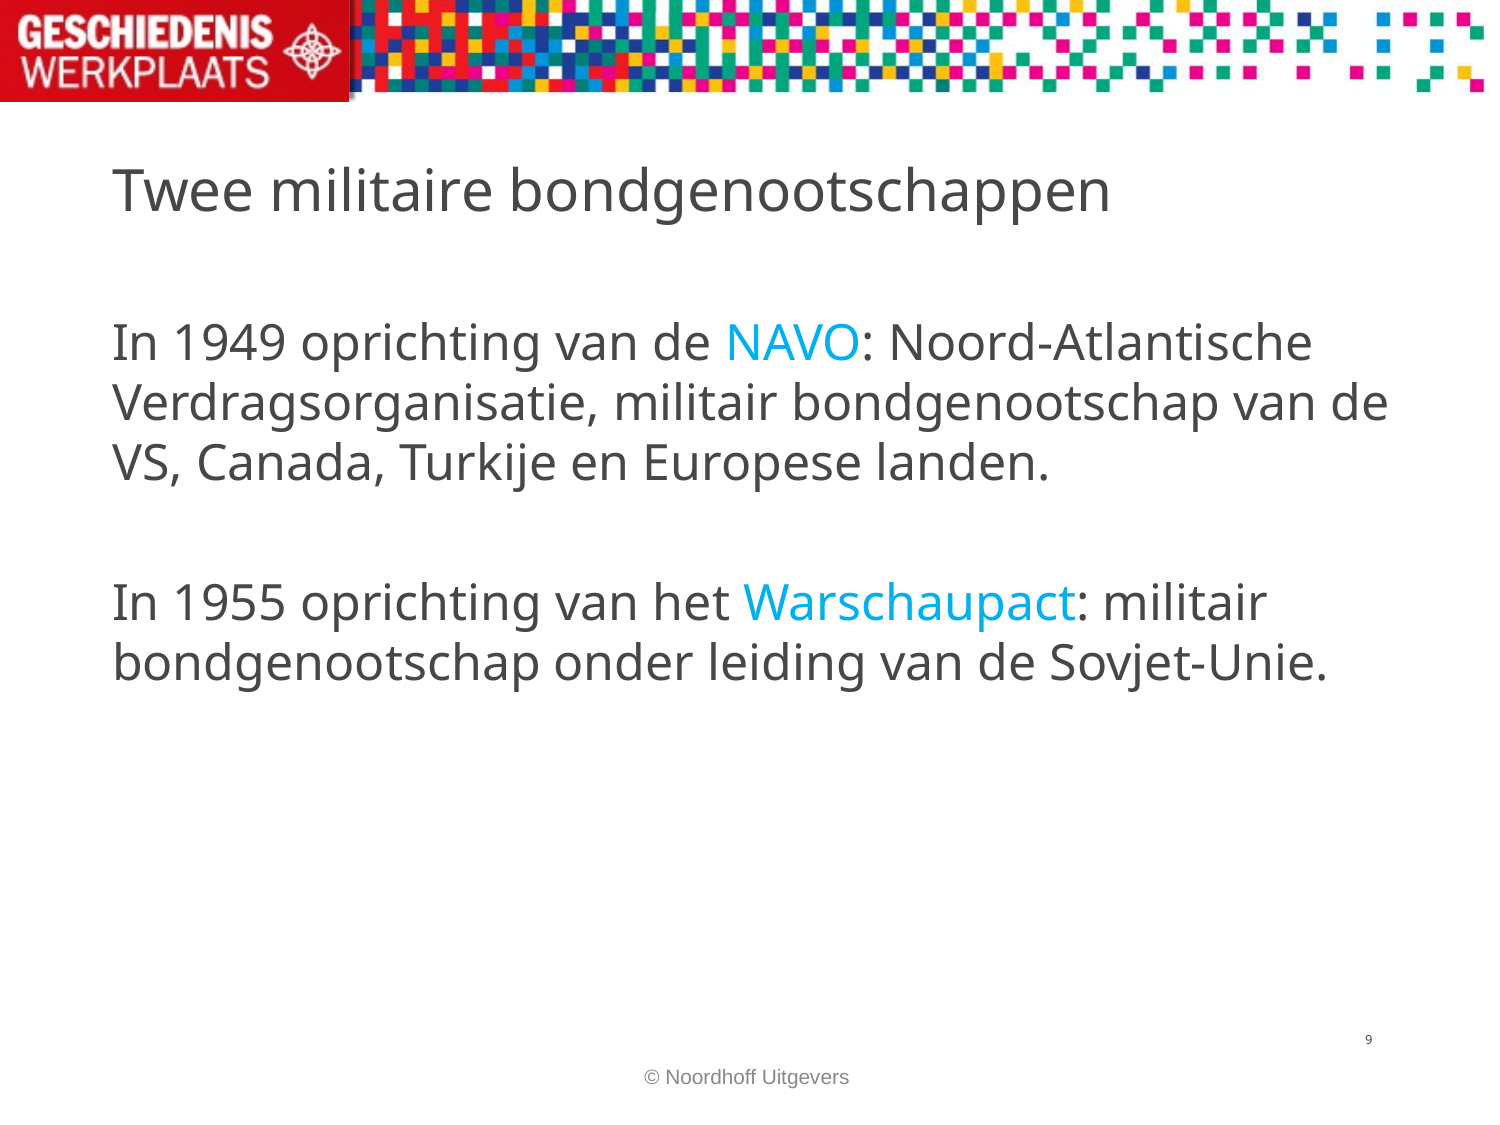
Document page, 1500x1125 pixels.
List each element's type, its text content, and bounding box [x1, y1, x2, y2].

picture [0, 0, 1500, 1125]
slide_number 9 [1325, 1025, 1388, 1063]
list In 1949 oprichting van de NAVO: Noord-Atlantische Verdragsorganisatie, militair bondgenootschap van de VS, Canada, Turkije en Europese landen. In 1955 oprichting van het Warschaupact: militair bondgenootschap onder leiding van de Sovjet-Unie. [112, 302, 1409, 1024]
text_box © Noordhoff Uitgevers [512, 1045, 988, 1106]
title Twee militaire bondgenootschappen [112, 145, 1401, 256]
